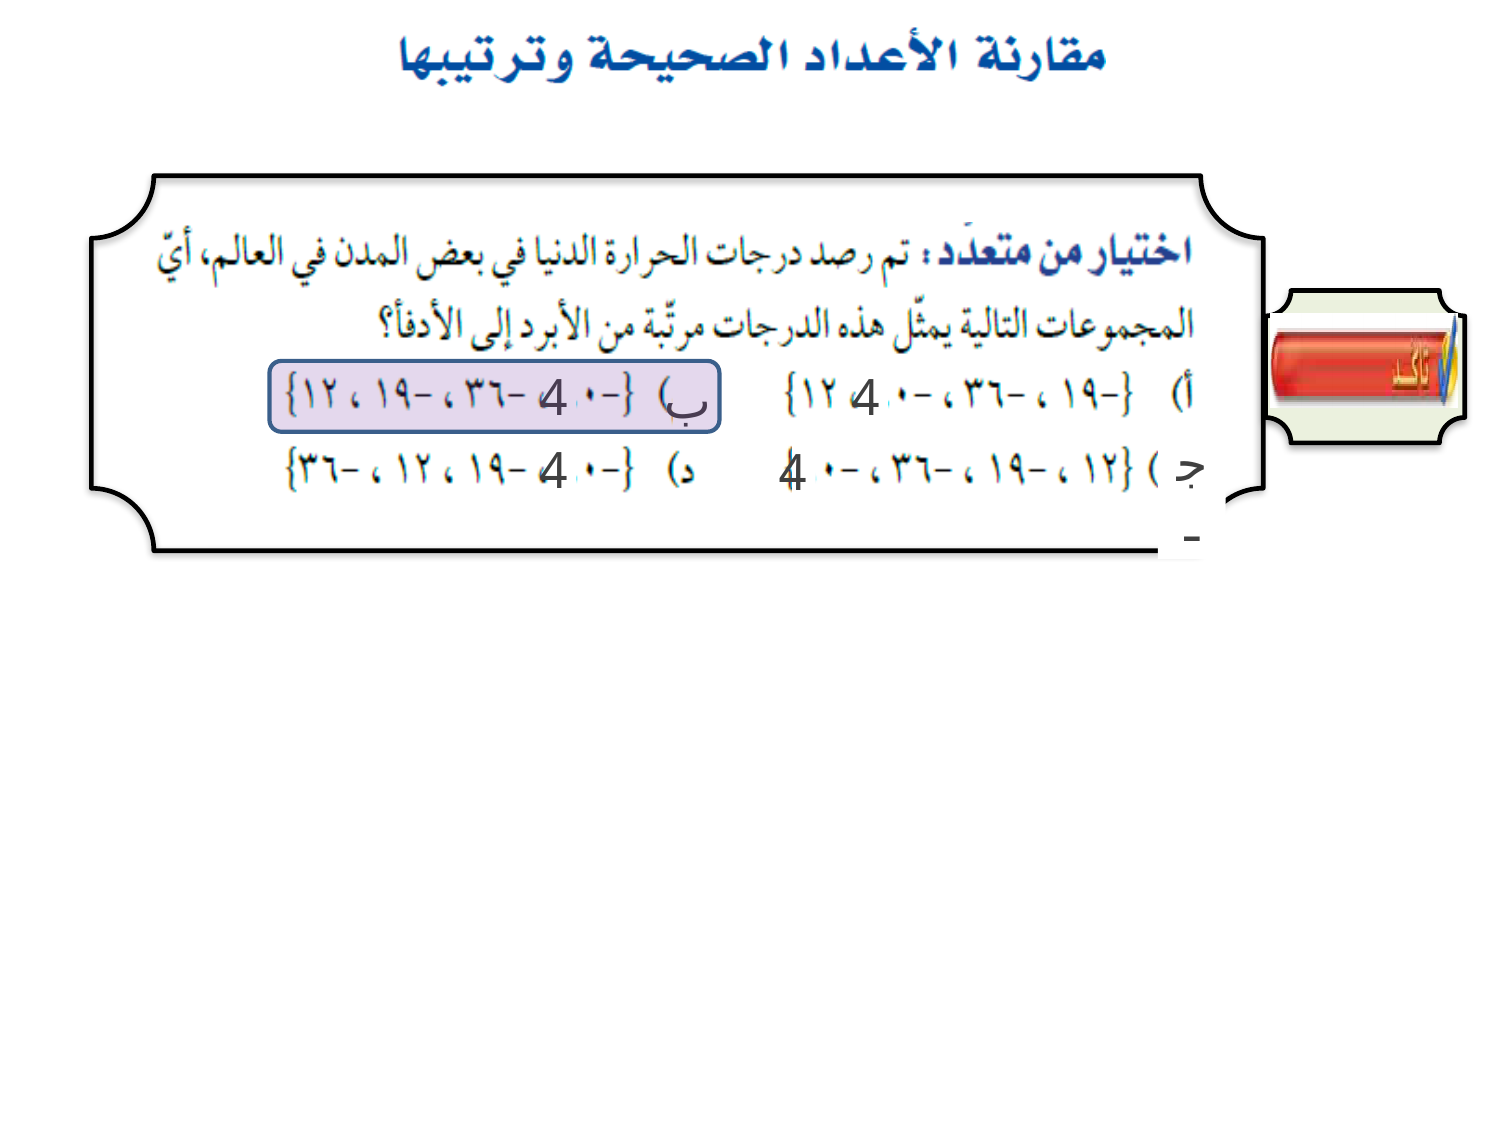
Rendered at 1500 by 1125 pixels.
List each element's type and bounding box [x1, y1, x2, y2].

picture [394, 23, 1106, 88]
text_box [152, 222, 1227, 510]
text_box [91, 175, 1466, 551]
